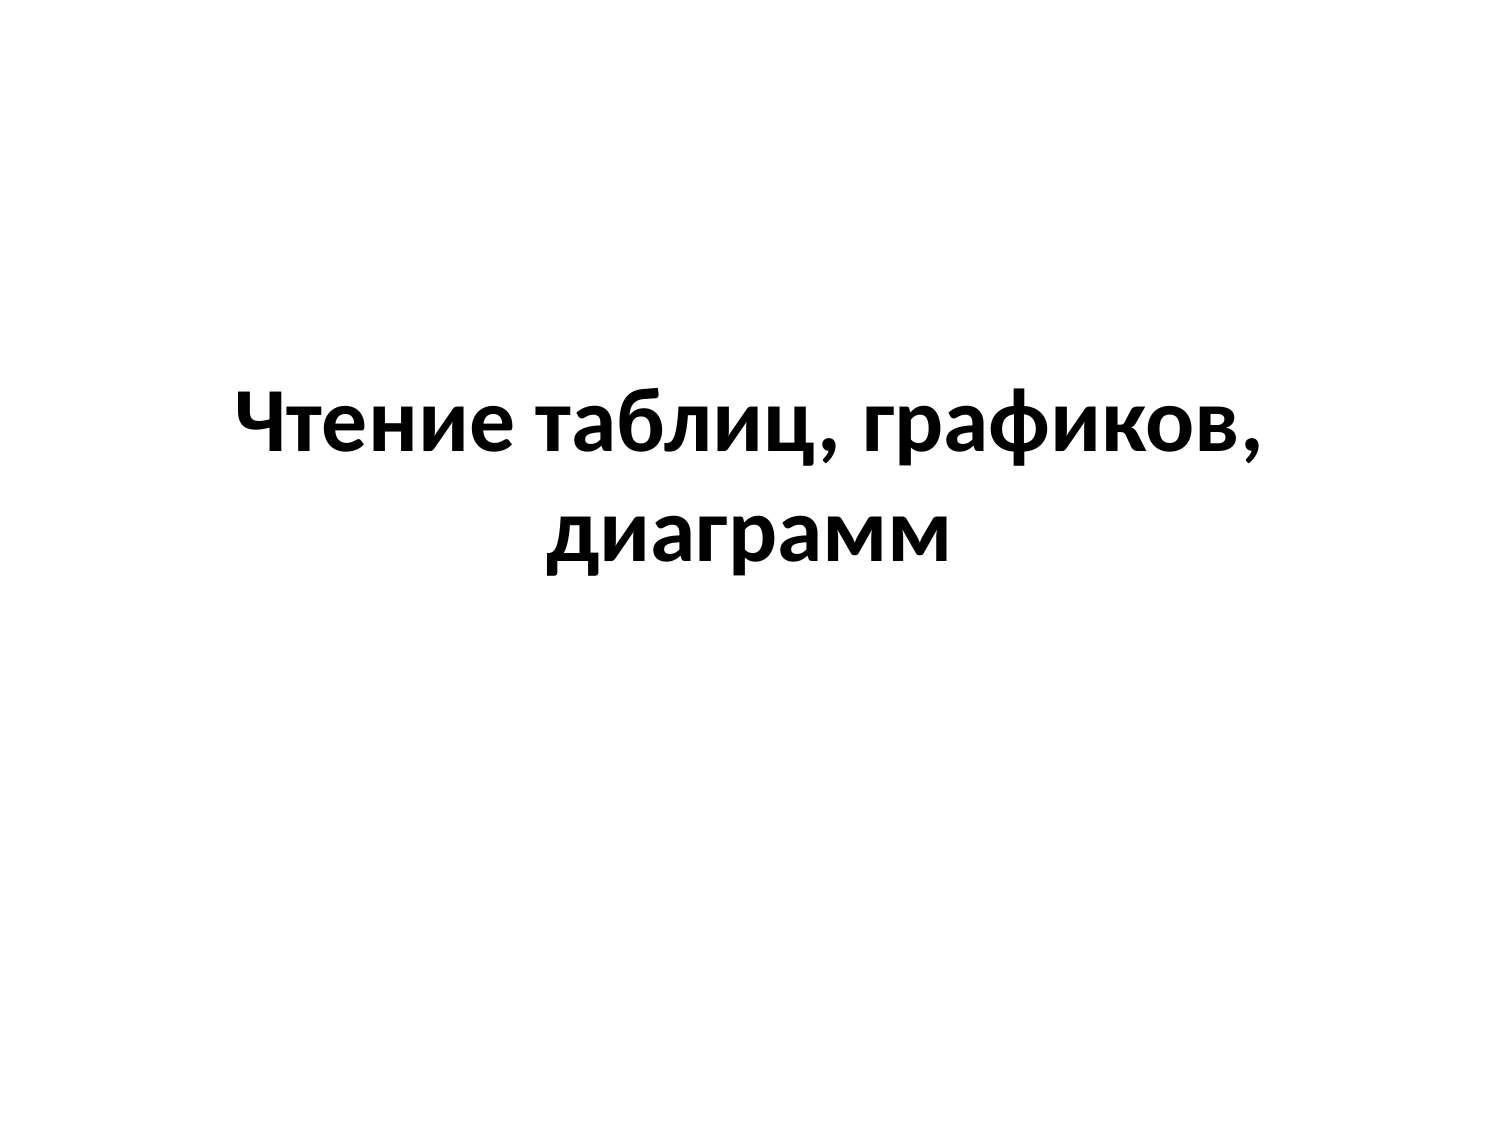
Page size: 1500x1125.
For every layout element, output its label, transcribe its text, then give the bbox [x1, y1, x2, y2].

title Чтение таблиц, графиков, диаграмм [112, 349, 1388, 591]
